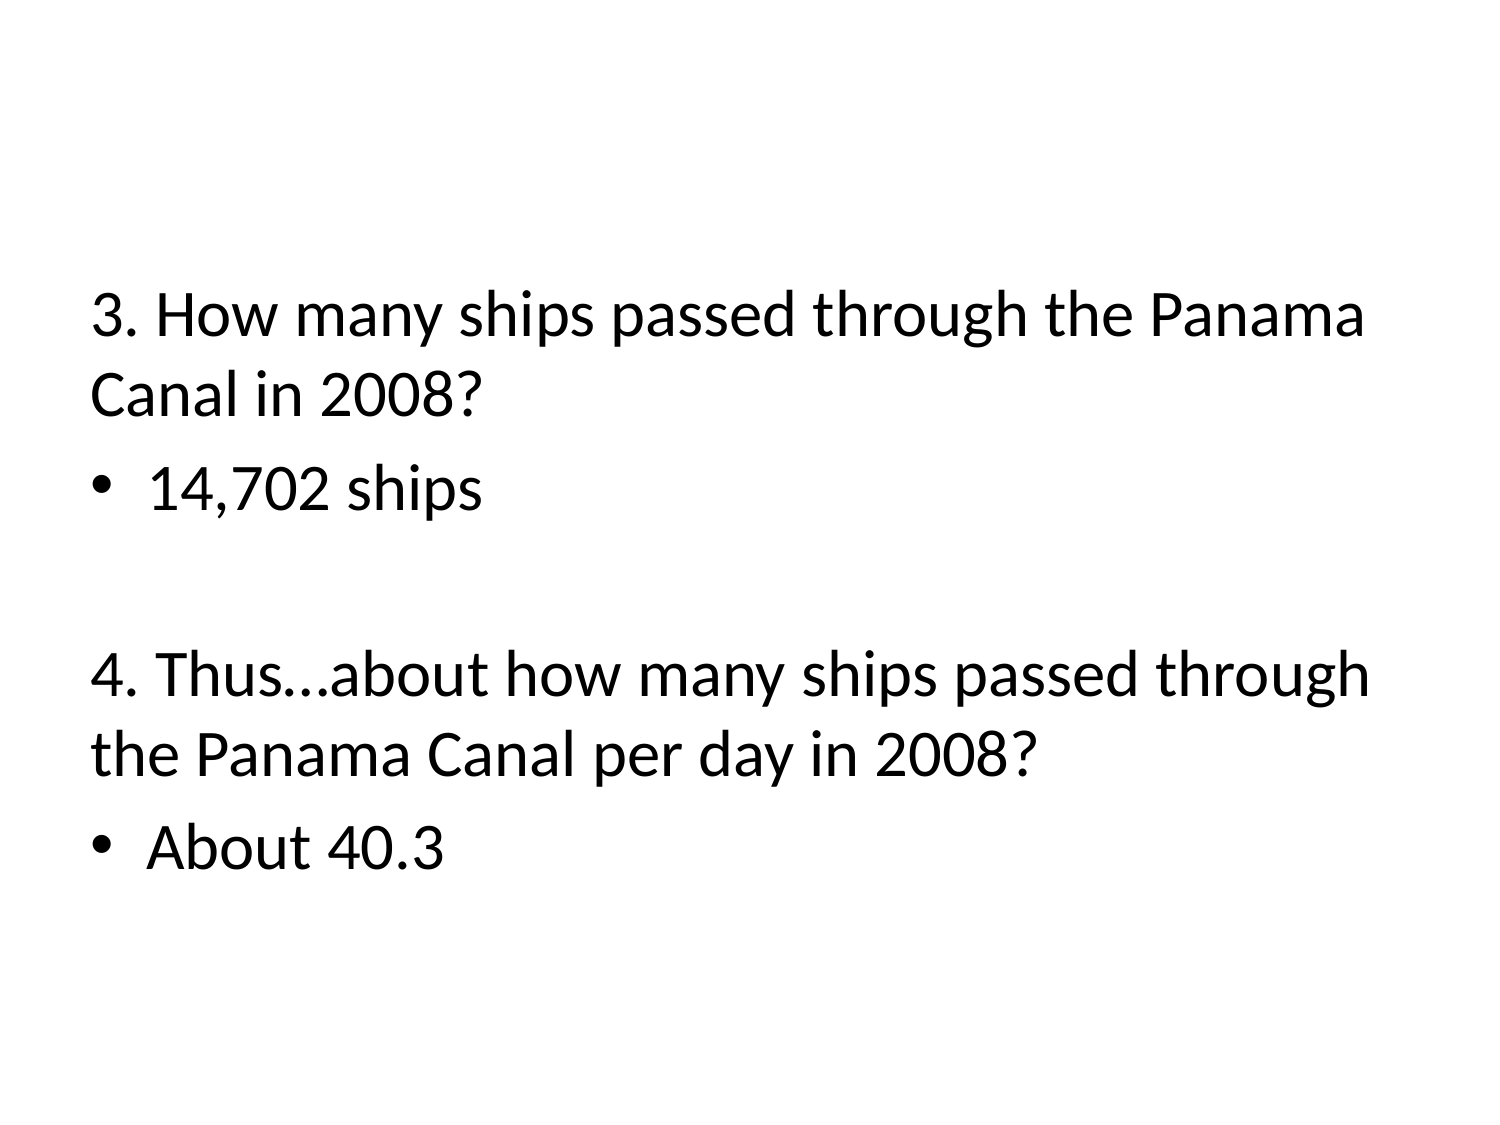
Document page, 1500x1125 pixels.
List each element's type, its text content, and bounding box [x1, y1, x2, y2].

list 3. How many ships passed through the Panama Canal in 2008? 14,702 ships 4. Thus…about how many ships passed through the Panama Canal per day in 2008? About 40.3 [75, 262, 1425, 1005]
